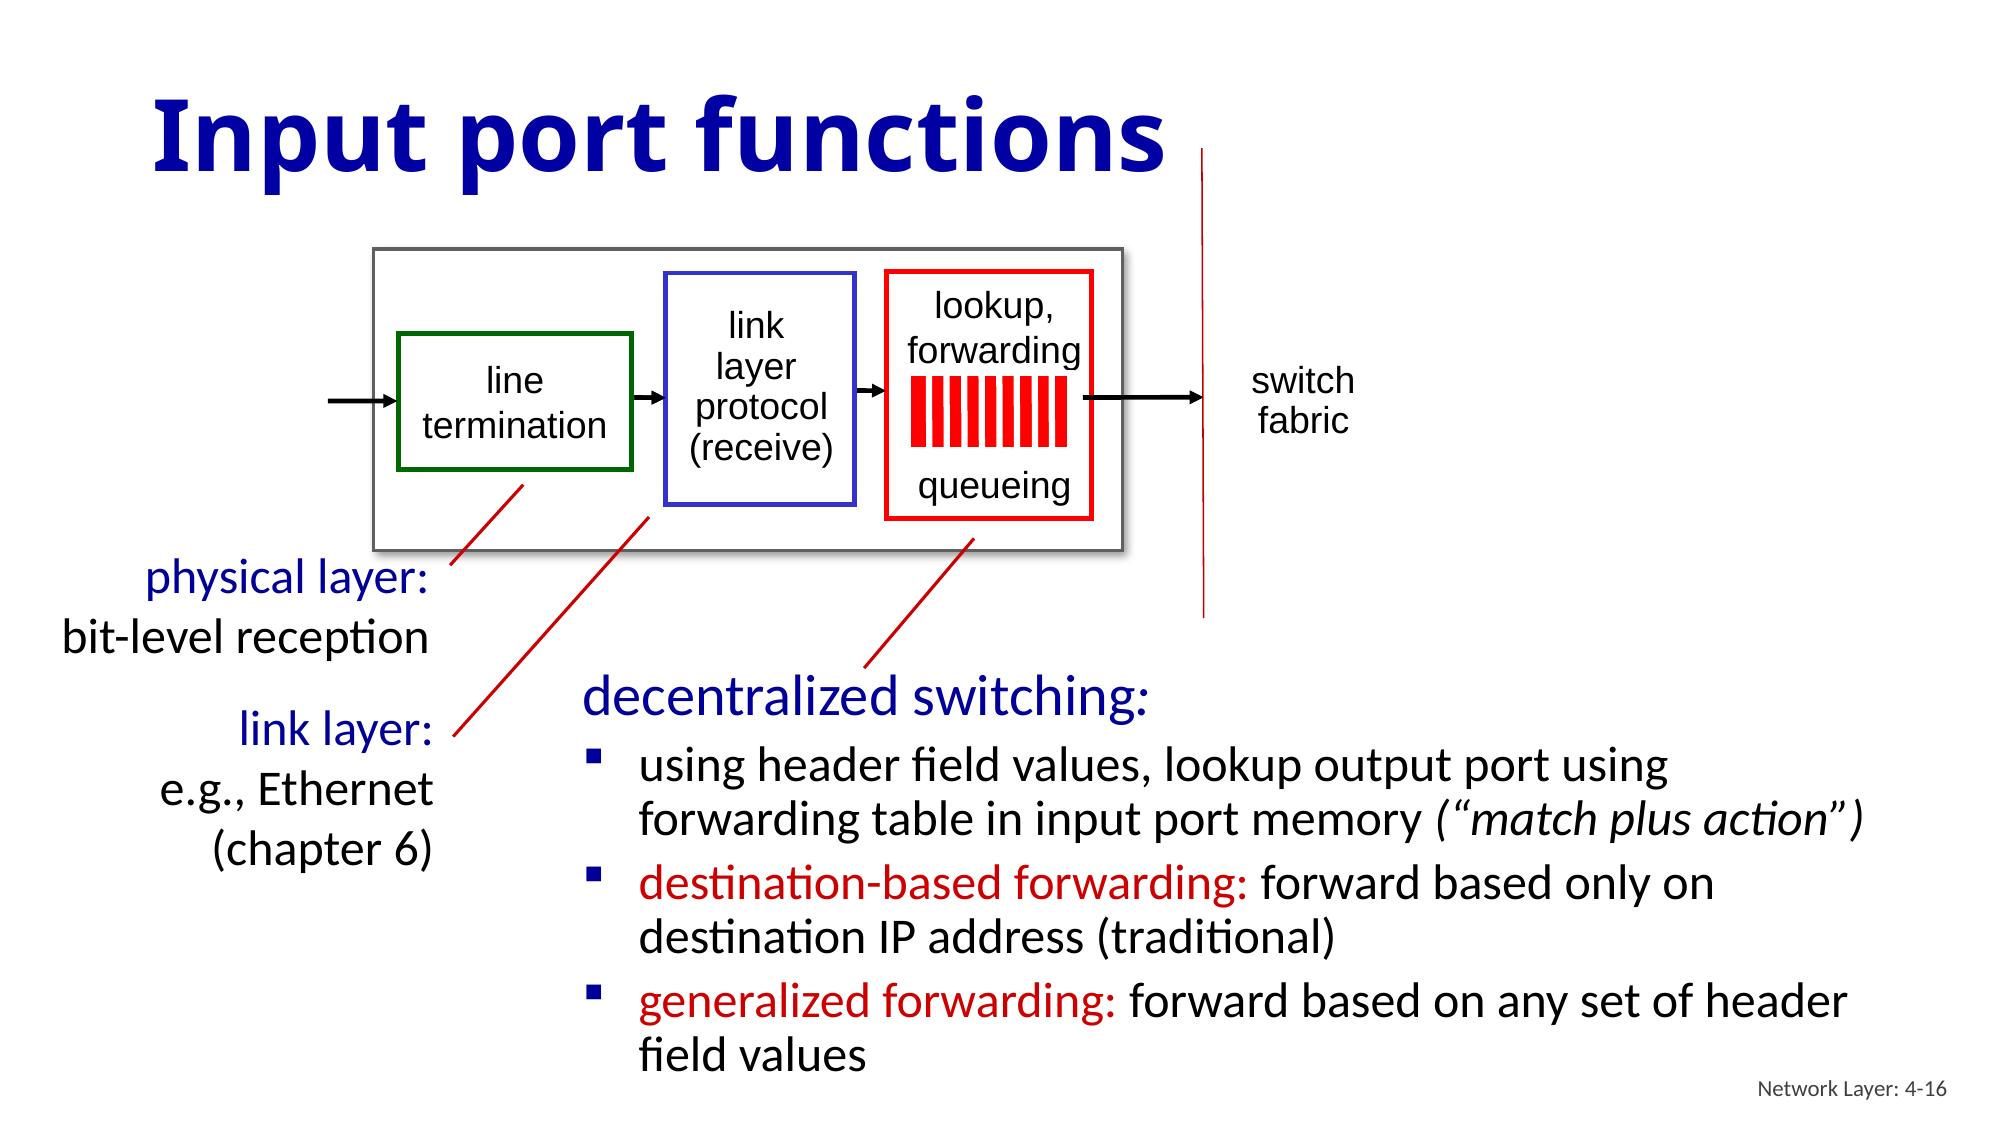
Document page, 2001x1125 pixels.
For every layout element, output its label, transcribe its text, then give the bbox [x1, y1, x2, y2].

text_box physical layer: bit-level reception [46, 535, 142, 671]
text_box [907, 373, 1071, 450]
title Input port functions [137, 65, 1863, 213]
text_box lookup, forwarding queueing [892, 273, 1097, 514]
text_box [886, 271, 1092, 519]
text_box [855, 391, 1123, 551]
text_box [142, 272, 855, 885]
slide_number Network Layer: 4-16 [1512, 1056, 1963, 1117]
text_box [373, 249, 1123, 397]
text_box [857, 384, 887, 397]
text_box [1097, 391, 1202, 404]
text_box switch fabric [1216, 333, 1391, 470]
text_box decentralized switching: using header field values, lookup output port using forwarding table in input port memory (“match plus action”) destination-based forwarding: forward based only on destination IP address (traditional) generalized forwarding: forward based on any set of header field values [567, 657, 1911, 1096]
